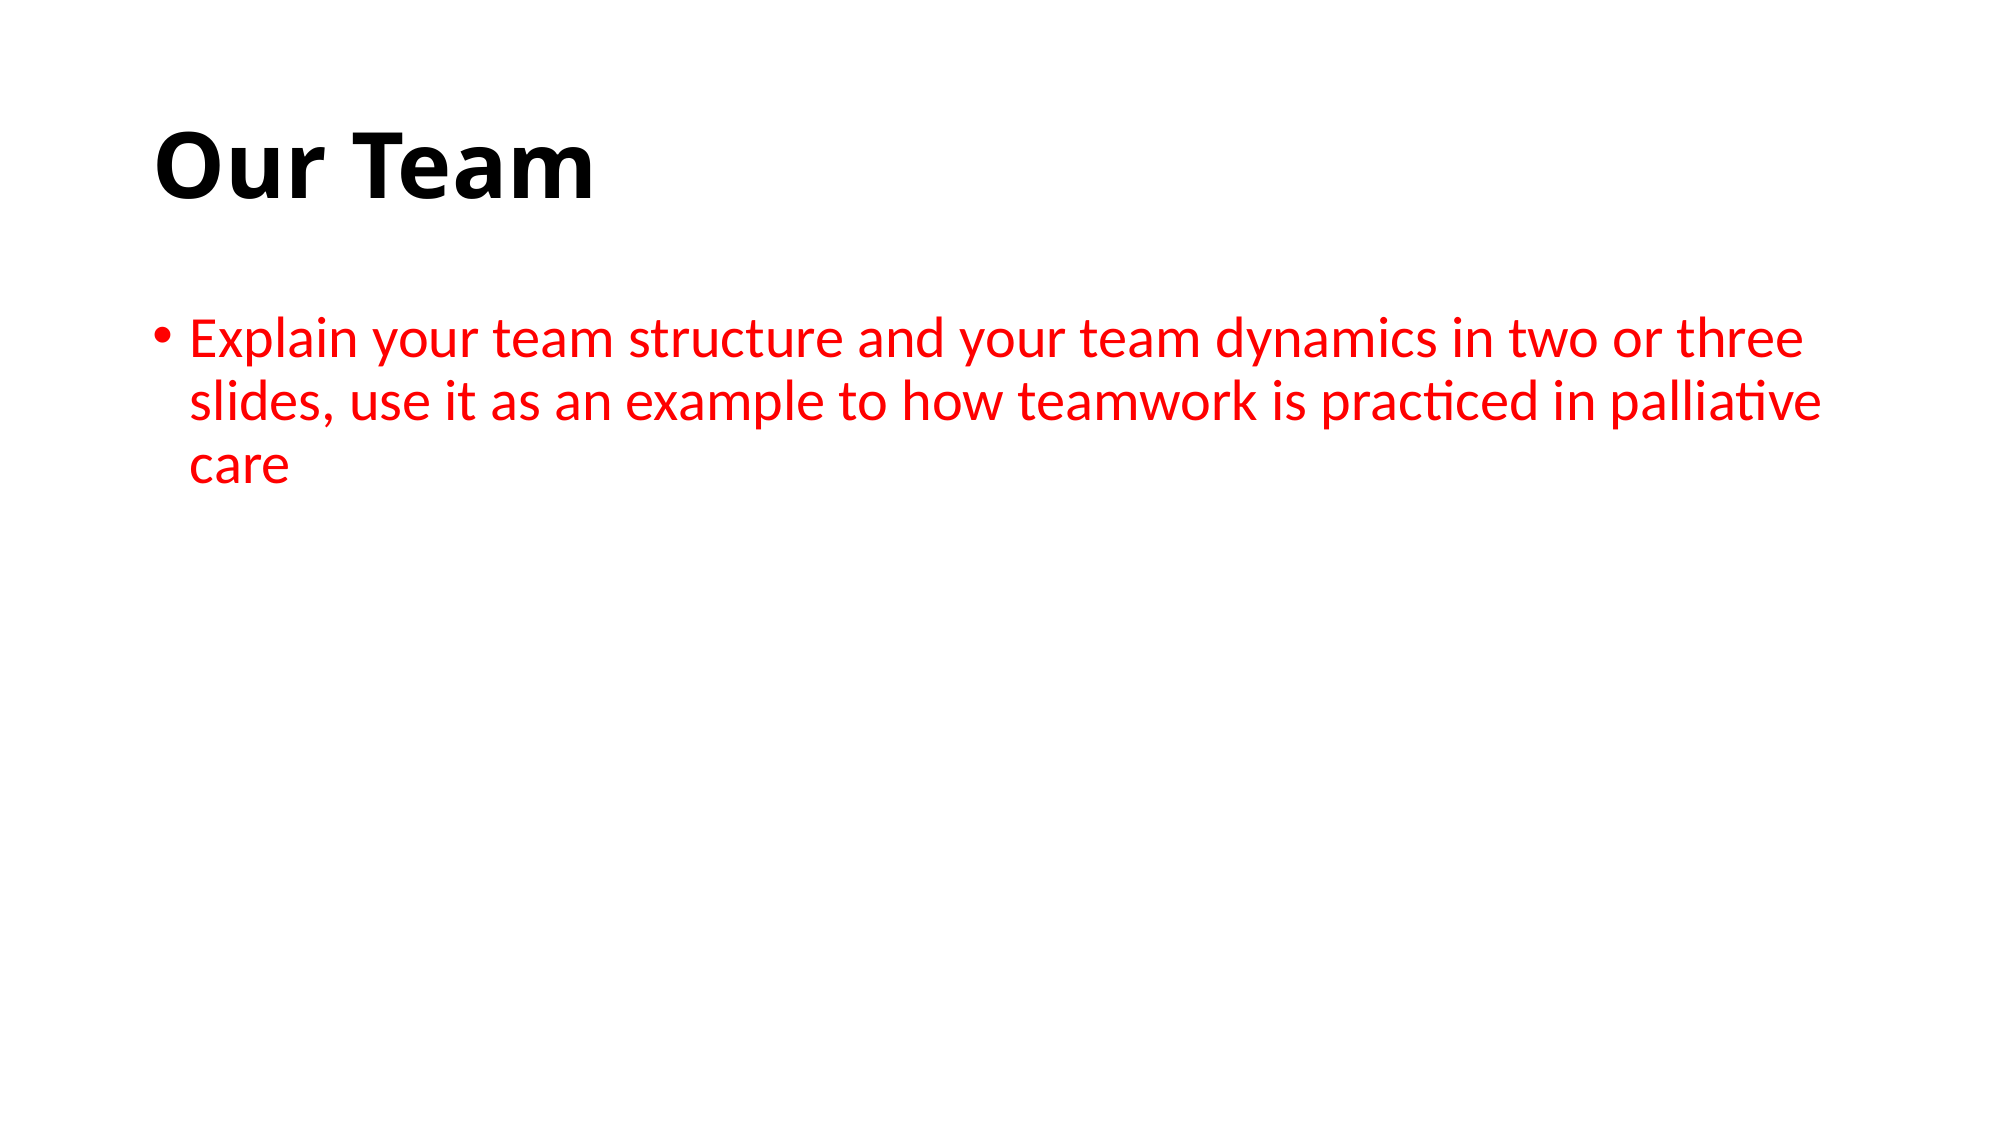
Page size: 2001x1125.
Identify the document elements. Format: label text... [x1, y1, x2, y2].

title Our Team [137, 59, 1863, 278]
list Explain your team structure and your team dynamics in two or three slides, use it as an example to how teamwork is practiced in palliative care [137, 299, 1863, 1014]
